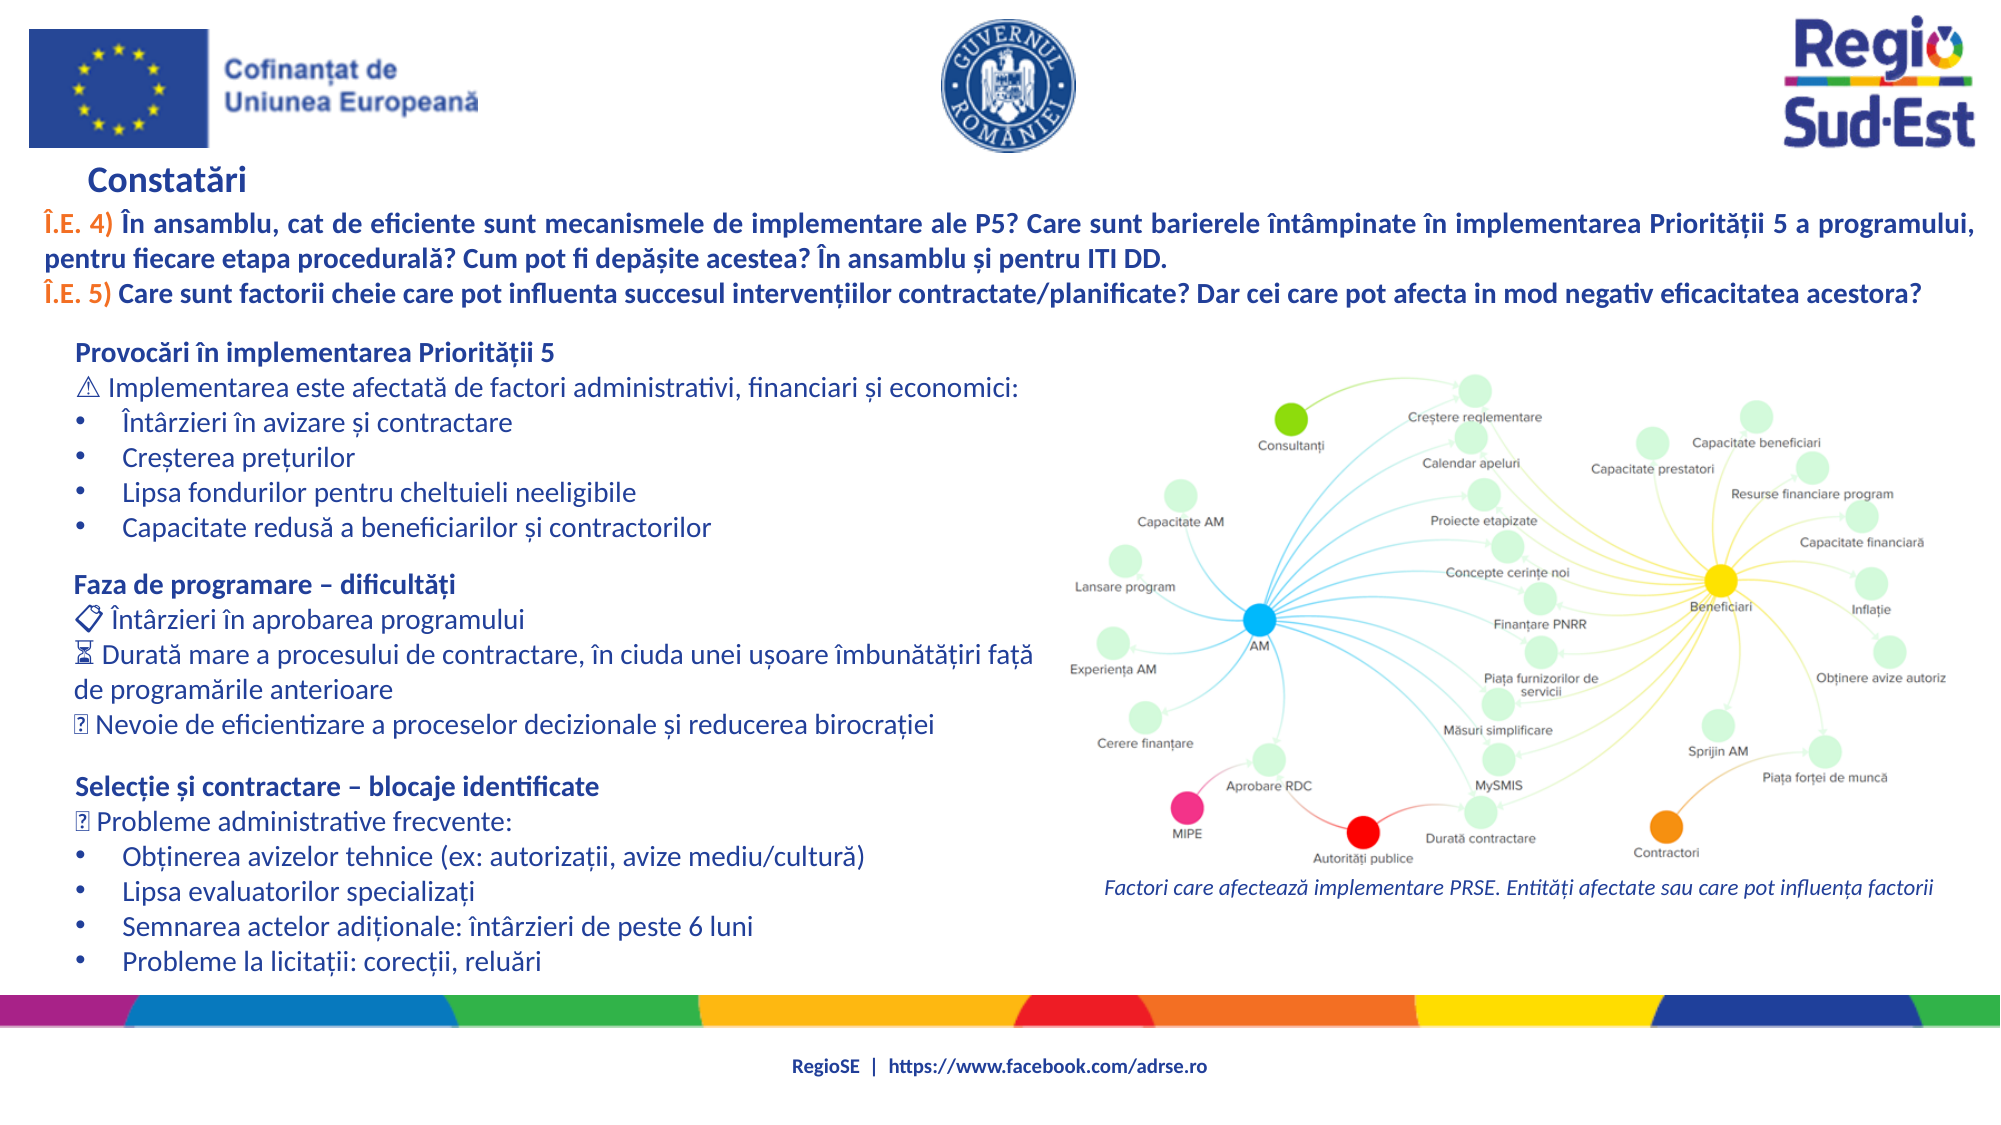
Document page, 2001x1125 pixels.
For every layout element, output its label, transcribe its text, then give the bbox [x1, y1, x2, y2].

picture [1759, 0, 2000, 220]
picture [941, 19, 1076, 153]
text_box Î.E. 4) În ansamblu, cat de eficiente sunt mecanismele de implementare ale P5? Care sunt barierele întâmpinate în implementarea Priorității 5 a programului, pentru fiecare etapa procedurală? Cum pot fi depășite acestea? În ansamblu și pentru ITI DD. Î.E. 5) Care sunt factorii cheie care pot influenta succesul intervențiilor contractate/planificate? Dar cei care pot afecta in mod negativ eficacitatea acestora? [29, 197, 1992, 257]
picture [28, 28, 478, 148]
text_box RegioSE | https://www.facebook.com/adrse.ro [776, 1029, 1223, 1085]
text_box Factori care afectează implementare PRSE. Entități afectate sau care pot influența factorii [1089, 865, 1973, 908]
text_box Provocări în implementarea Priorității 5 ⚠️ Implementarea este afectată de factori administrativi, financiari și economici: Întârzieri în avizare și contractare Creșterea prețurilor Lipsa fondurilor pentru cheltuieli neeligibile Capacitate redusă a beneficiarilor și contractorilor [60, 325, 1088, 551]
text_box Faza de programare – dificultăți 📋 Întârzieri în aprobarea programului ⏳ Durată mare a procesului de contractare, în ciuda unei ușoare îmbunătățiri față de programările anterioare 📌 Nevoie de eficientizare a proceselor decizionale și reducerea birocrației [59, 558, 1061, 748]
text_box Selecție și contractare – blocaje identificate 🛑 Probleme administrative frecvente: Obținerea avizelor tehnice (ex: autorizații, avize mediu/cultură) Lipsa evaluatorilor specializați Semnarea actelor adiționale: întârzieri de peste 6 luni Probleme la licitații: corecții, reluări [60, 759, 1063, 985]
text_box Constatări [73, 147, 1173, 197]
picture [1061, 359, 1947, 865]
picture [0, 995, 2000, 1029]
